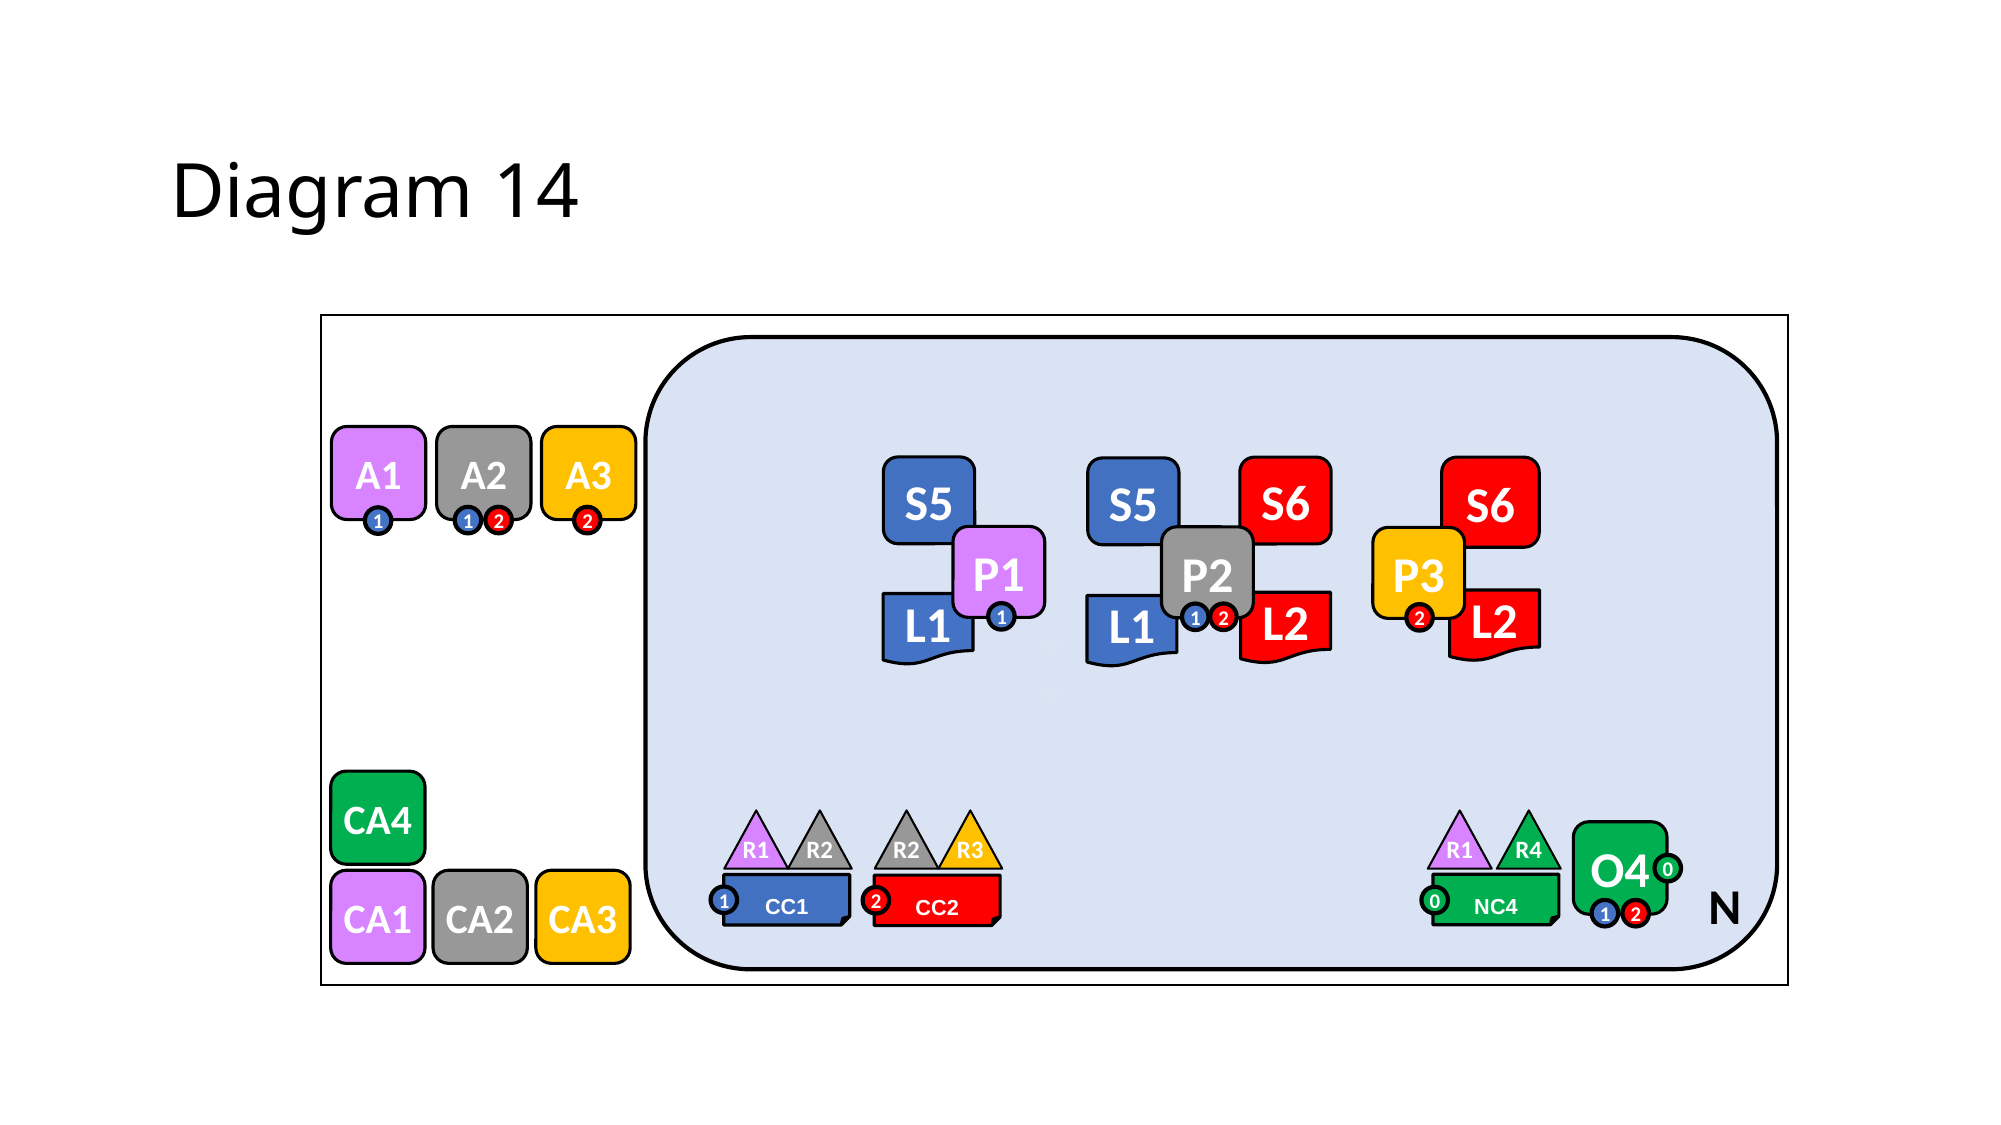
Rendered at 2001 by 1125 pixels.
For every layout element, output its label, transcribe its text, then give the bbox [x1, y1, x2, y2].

text_box A2 [434, 424, 534, 522]
text_box R4 [1495, 808, 1563, 871]
text_box 0 [1420, 886, 1449, 915]
text_box 2 [484, 505, 513, 535]
text_box Diagram 14 [162, 84, 1888, 303]
text_box A1 [329, 424, 428, 522]
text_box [1573, 821, 1682, 927]
text_box R1 [1425, 808, 1494, 871]
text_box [710, 810, 853, 926]
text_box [330, 770, 631, 964]
text_box [320, 315, 1788, 986]
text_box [882, 456, 1540, 702]
text_box NC4 [1432, 874, 1559, 925]
text_box 1 [364, 506, 393, 535]
text_box A3 [539, 424, 638, 522]
text_box 2 [573, 506, 602, 535]
text_box 1 [453, 506, 483, 535]
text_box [862, 810, 1003, 926]
